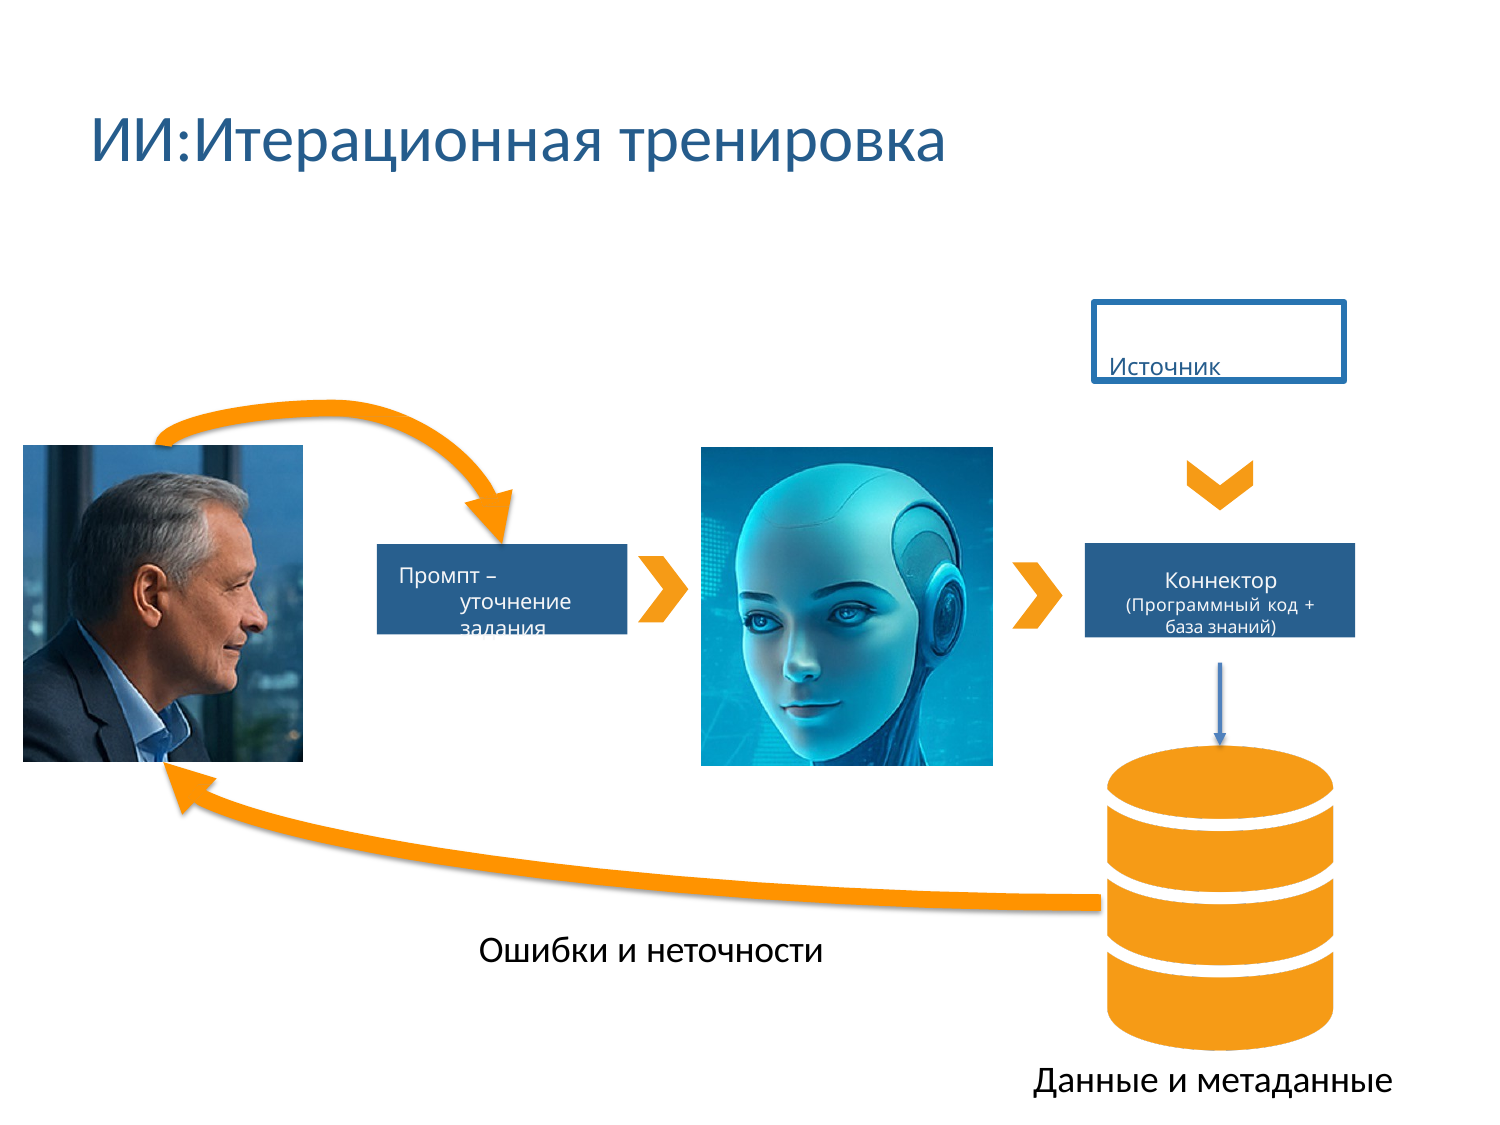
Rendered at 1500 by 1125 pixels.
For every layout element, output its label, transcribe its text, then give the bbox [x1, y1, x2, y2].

title ИИ:Итерационная тренировка [87, 52, 1378, 283]
text_box Ошибки и неточности Данные и метаданные [476, 922, 1398, 1101]
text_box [105, 459, 1355, 1052]
text_box Источник [1093, 302, 1345, 381]
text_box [564, 445, 993, 458]
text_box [147, 395, 560, 605]
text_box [23, 445, 142, 767]
